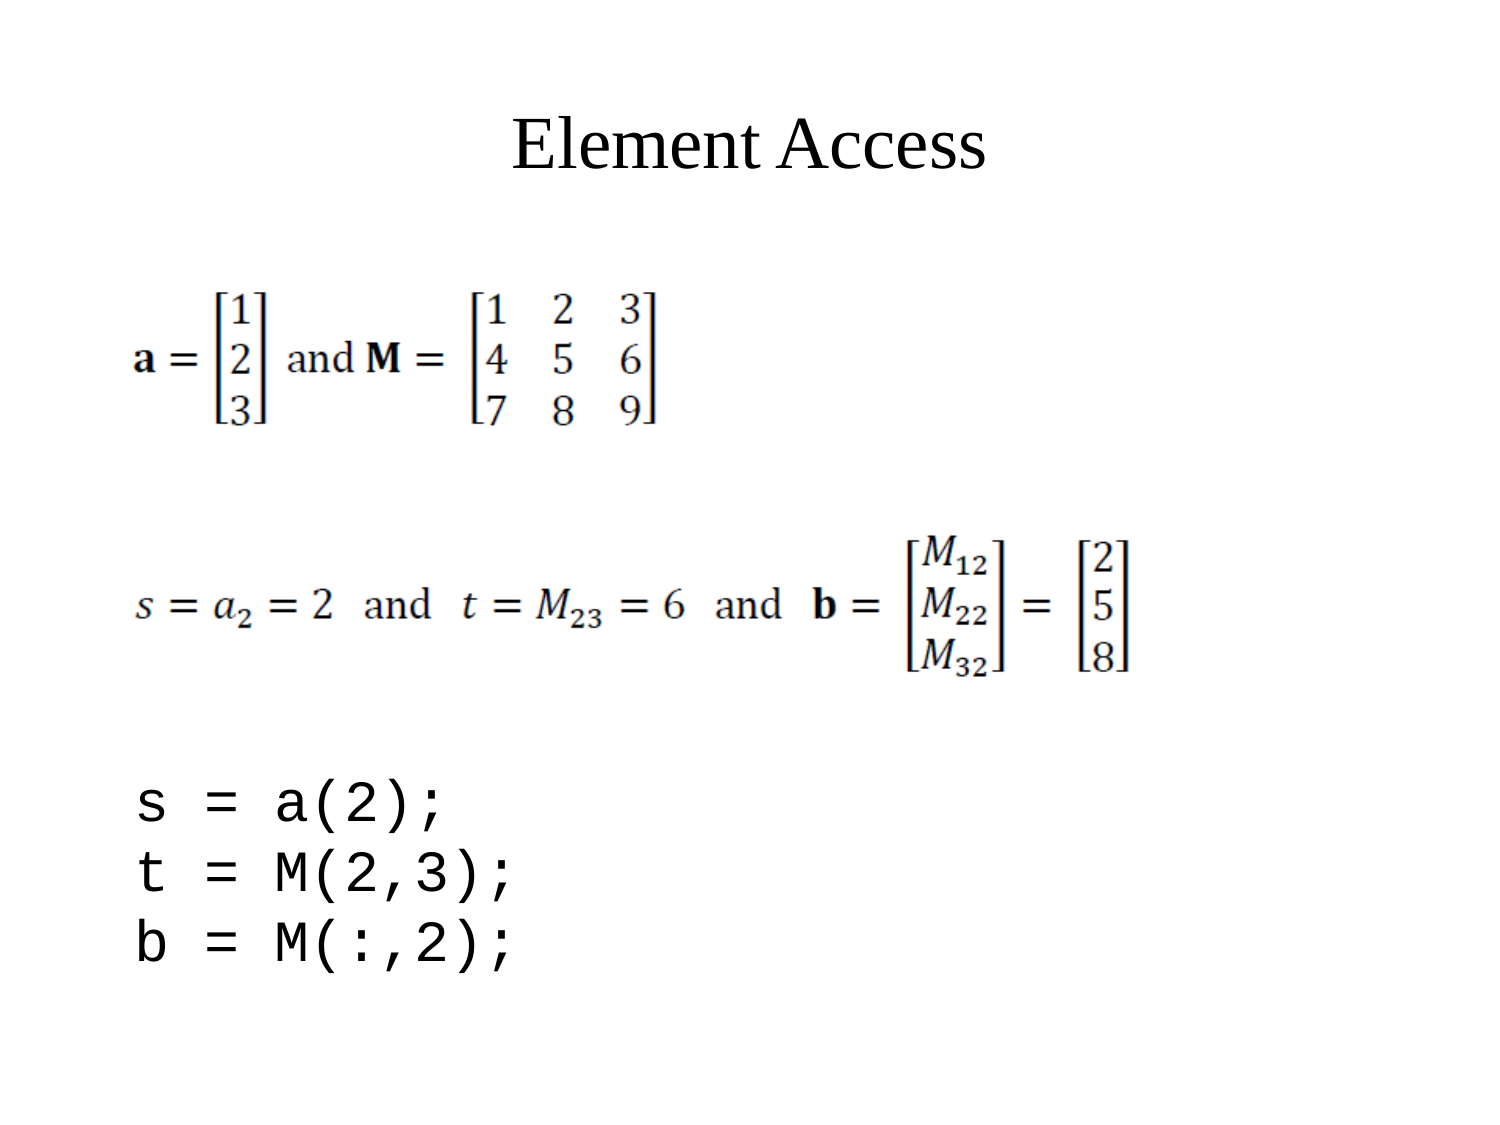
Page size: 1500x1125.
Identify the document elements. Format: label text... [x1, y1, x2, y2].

picture [112, 244, 701, 458]
picture [113, 517, 1177, 731]
title Element Access [75, 45, 1425, 233]
text_box s = a(2); t = M(2,3); b = M(:,2); [120, 755, 871, 981]
